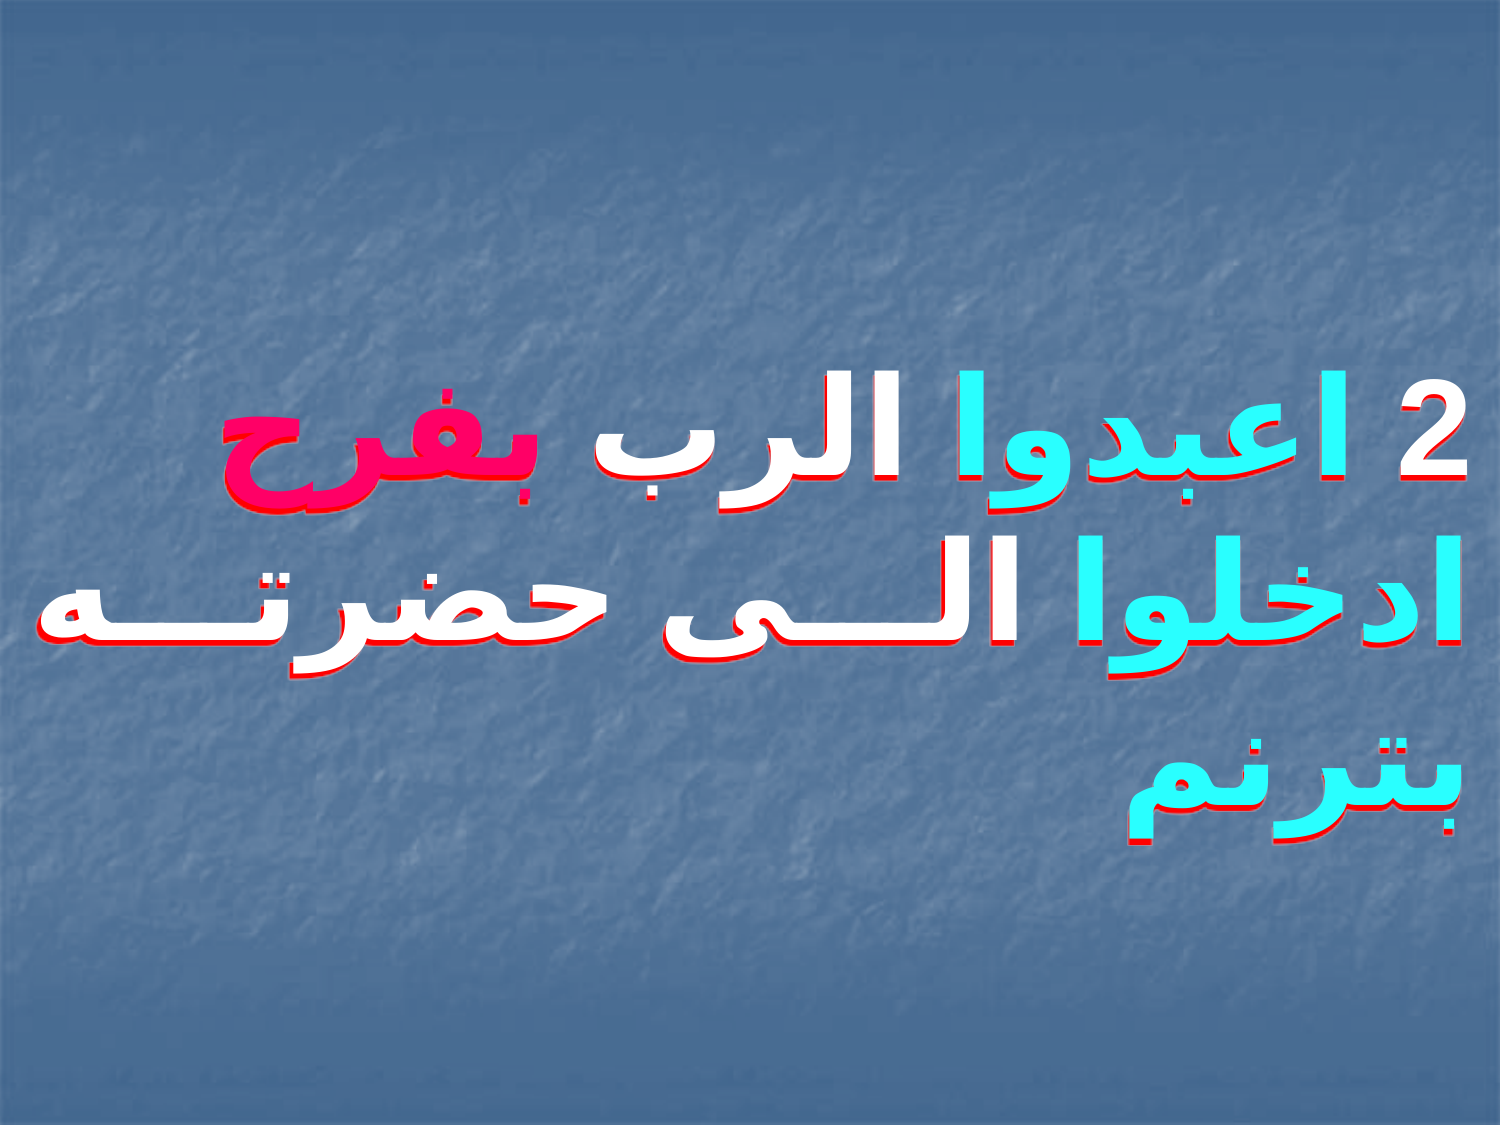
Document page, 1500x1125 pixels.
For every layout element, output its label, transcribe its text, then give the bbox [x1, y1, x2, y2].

subtitle 2 اعبدوا الرب بفرح ادخلوا الى حضرته بترنم [17, 330, 1489, 1125]
